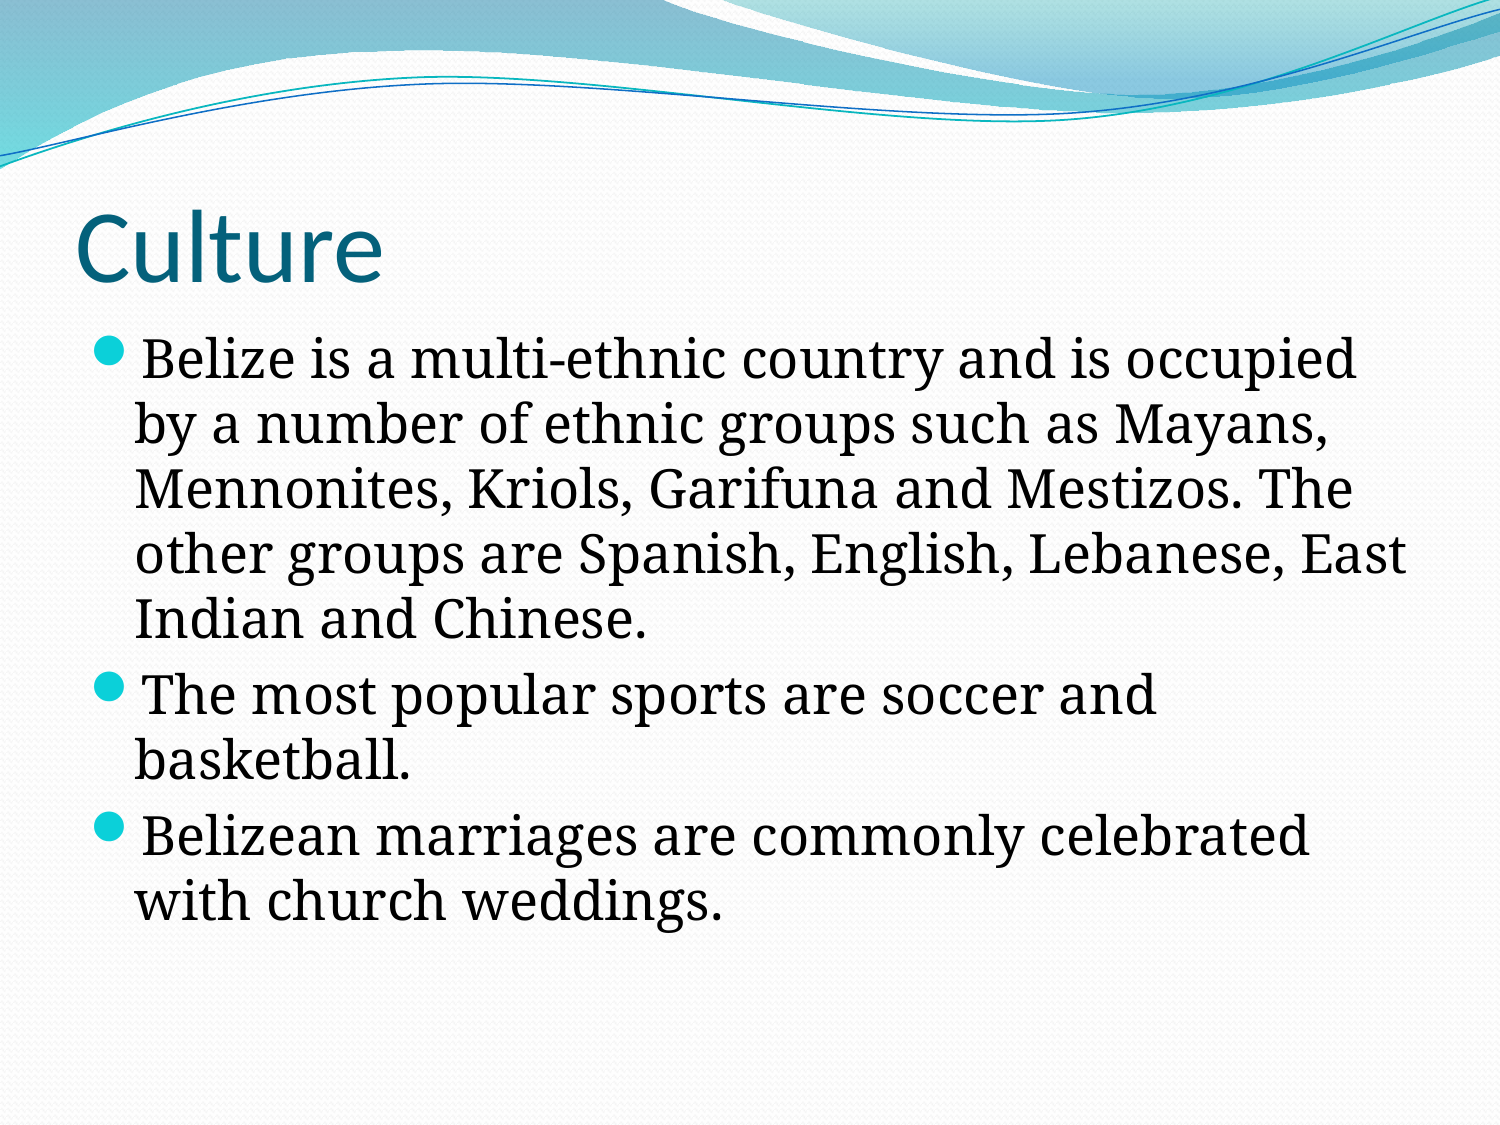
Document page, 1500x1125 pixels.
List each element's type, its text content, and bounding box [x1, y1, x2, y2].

title Culture [75, 115, 1425, 303]
list Belize is a multi-ethnic country and is occupied by a number of ethnic groups such as Mayans, Mennonites, Kriols, Garifuna and Mestizos. The other groups are Spanish, English, Lebanese, East Indian and Chinese. The most popular sports are soccer and basketball. Belizean marriages are commonly celebrated with church weddings. [75, 317, 1425, 1038]
